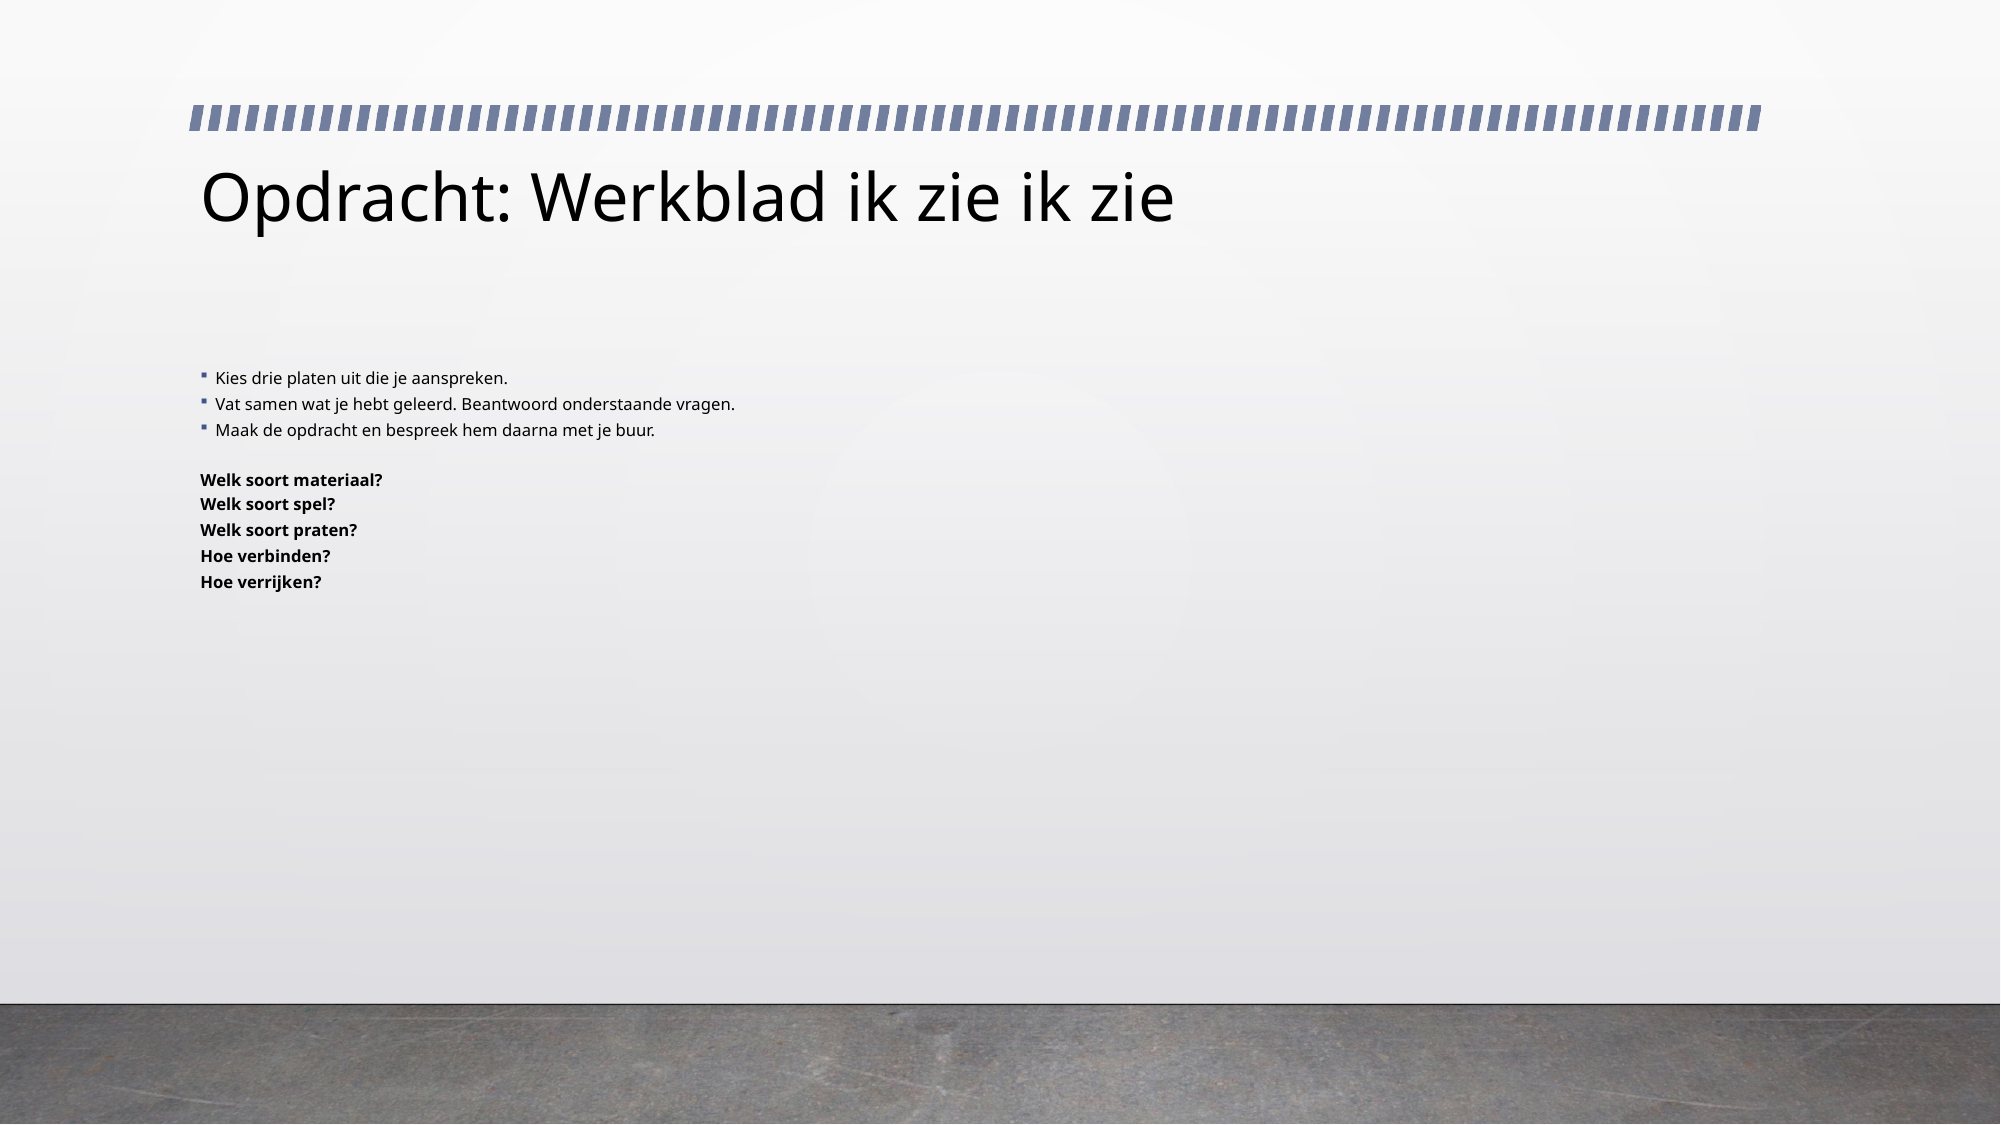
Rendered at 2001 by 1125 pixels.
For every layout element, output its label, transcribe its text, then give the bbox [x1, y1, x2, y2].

title Opdracht: Werkblad ik zie ik zie [185, 156, 1761, 329]
picture [0, 1004, 2000, 1124]
list Kies drie platen uit die je aanspreken. Vat samen wat je hebt geleerd. Beantwoord onderstaande vragen. Maak de opdracht en bespreek hem daarna met je buur. Welk soort materiaal? Welk soort spel? Welk soort praten? Hoe verbinden? Hoe verrijken? [185, 356, 1761, 610]
